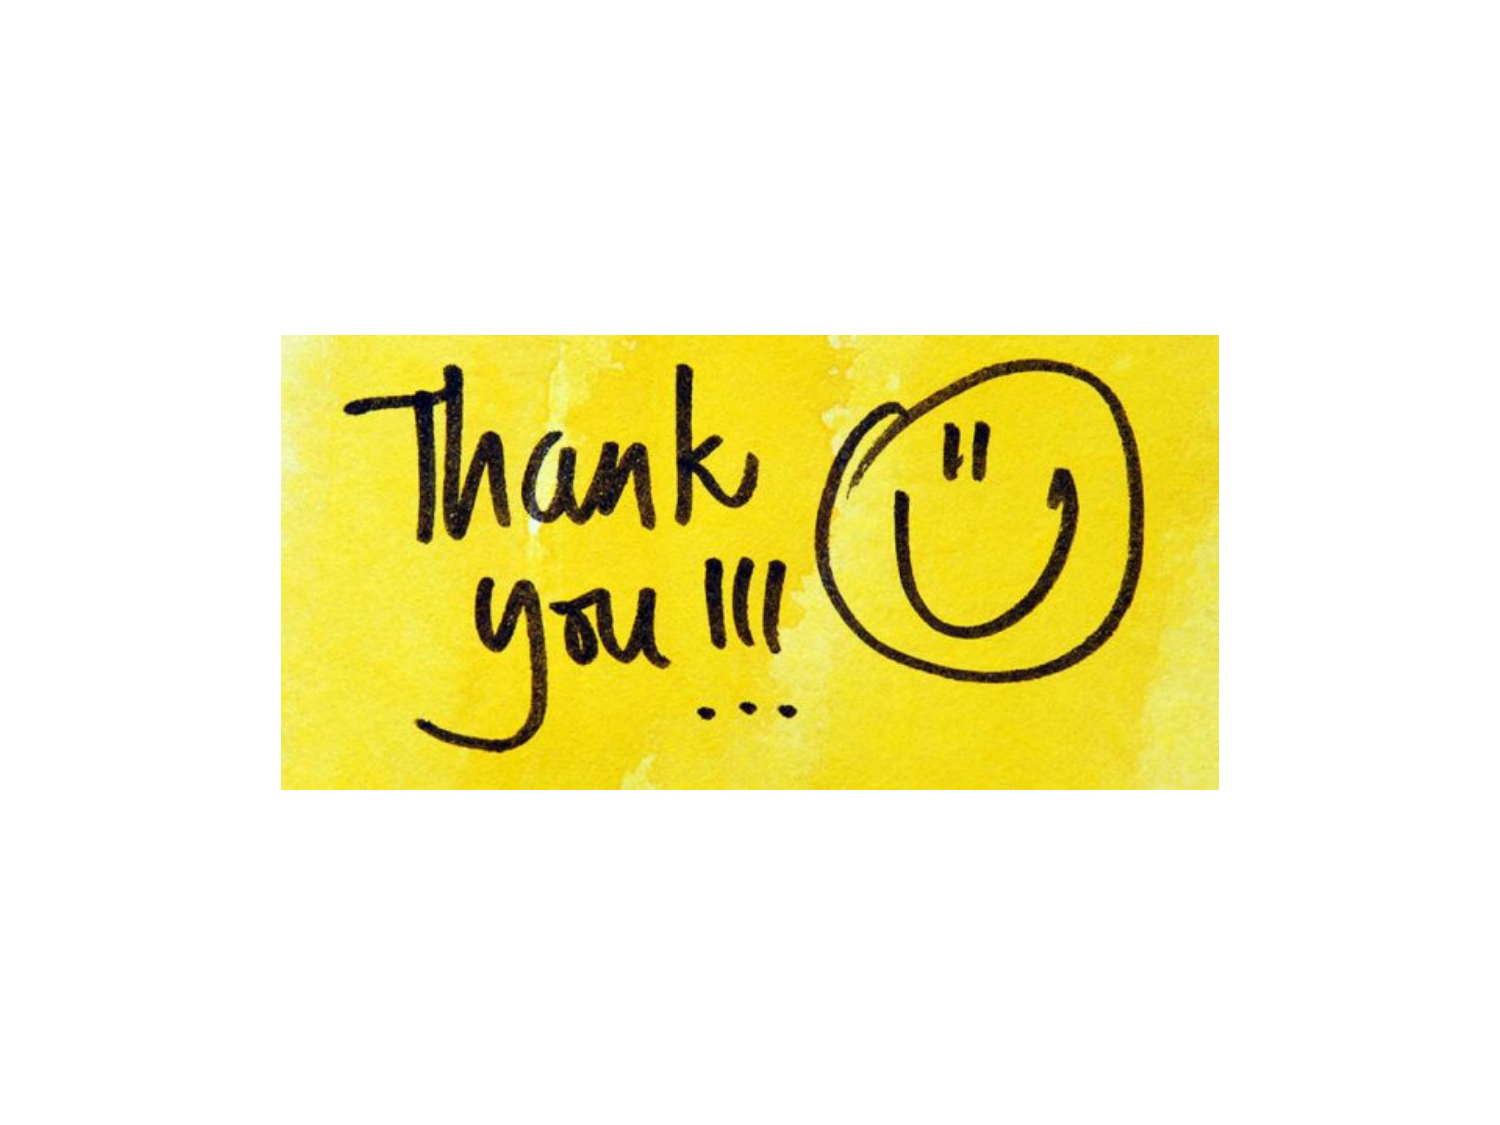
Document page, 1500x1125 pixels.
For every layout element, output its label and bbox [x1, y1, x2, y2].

picture [281, 334, 1219, 791]
